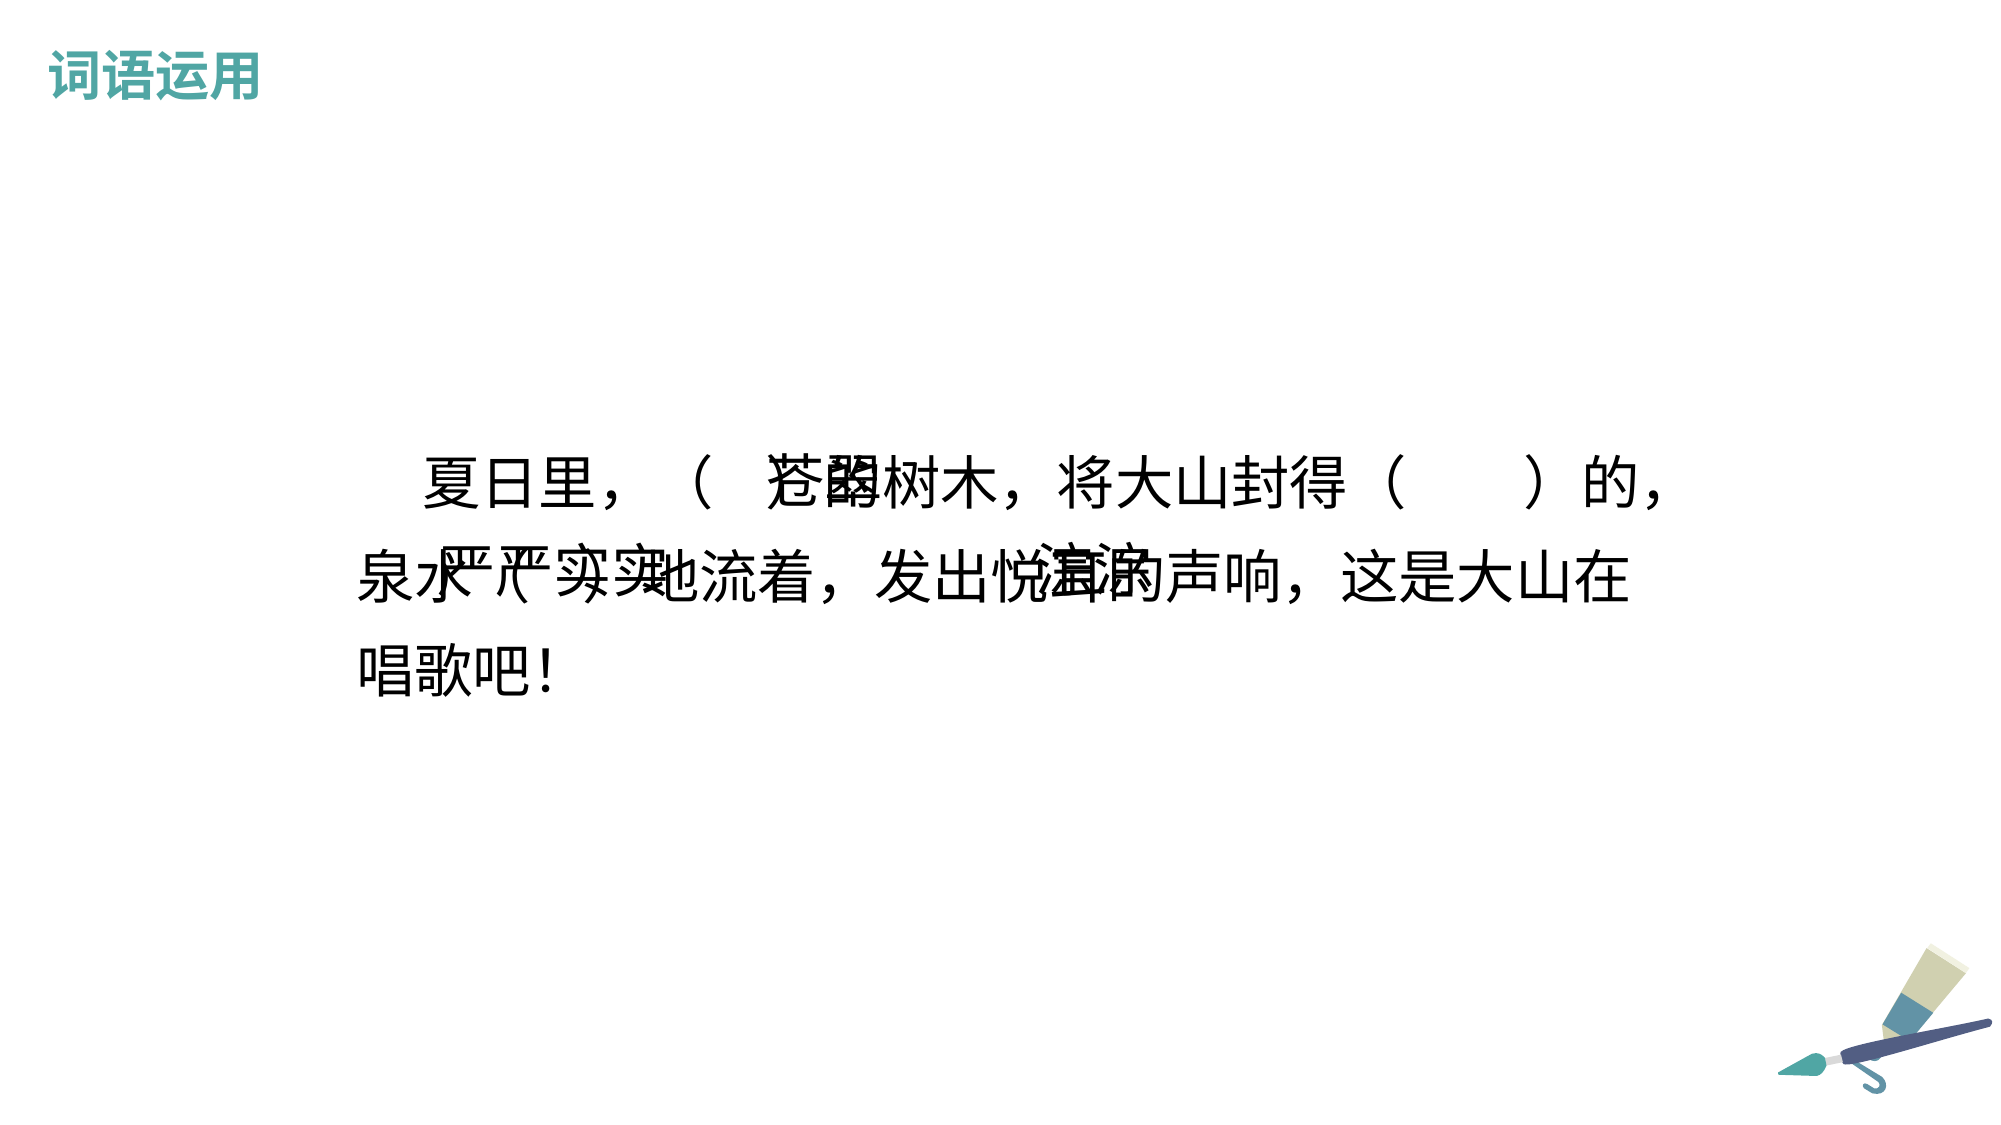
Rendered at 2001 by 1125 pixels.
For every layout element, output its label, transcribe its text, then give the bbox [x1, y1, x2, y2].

text_box 淙淙 [1015, 523, 1173, 614]
text_box 词语运用 [32, 33, 347, 114]
text_box 苍翠 [745, 434, 903, 525]
text_box 严严实实 [417, 524, 691, 615]
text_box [1811, 945, 1974, 1125]
text_box 夏日里，（ ）的树木，将大山封得（ ）的，泉水（ ）地流着，发出悦耳的声响，这是大山在唱歌吧！ [336, 412, 1698, 715]
